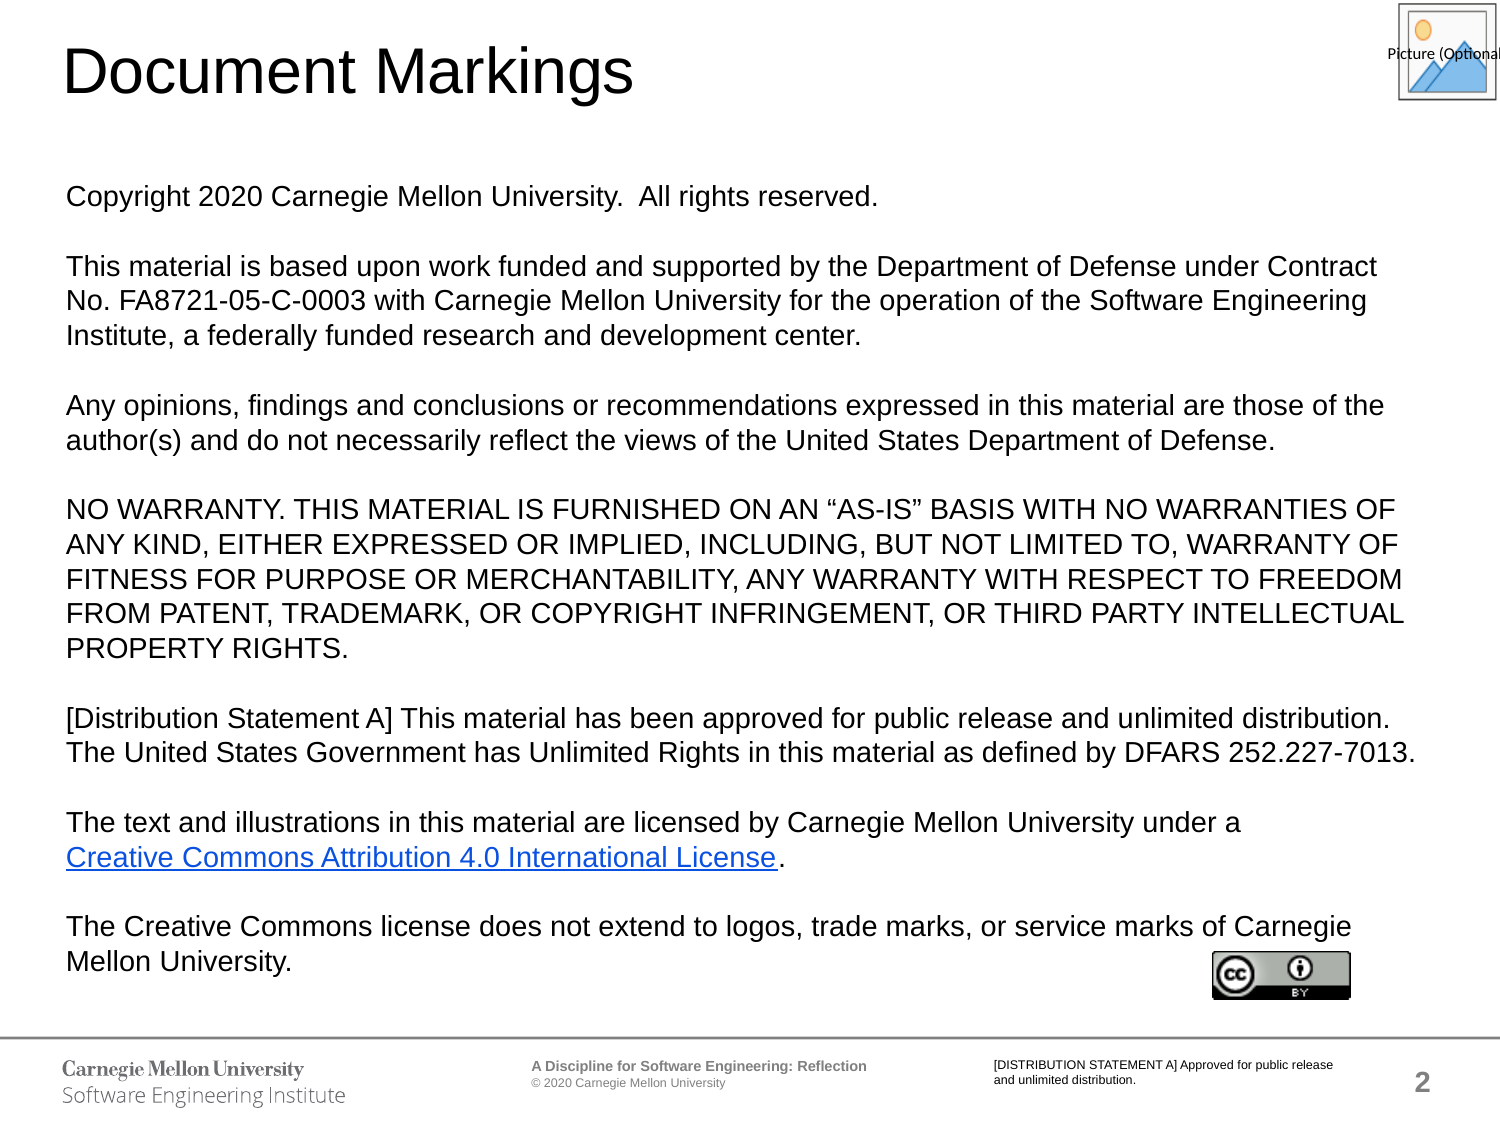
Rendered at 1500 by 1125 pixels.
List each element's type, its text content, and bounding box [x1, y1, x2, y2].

picture [1394, 0, 1500, 105]
title Document Markings [62, 91, 1338, 182]
picture [1212, 951, 1351, 1000]
list Copyright 2020 Carnegie Mellon University. All rights reserved. This material is based upon work funded and supported by the Department of Defense under Contract No. FA8721-05-C-0003 with Carnegie Mellon University for the operation of the Software Engineering Institute, a federally funded research and development center. Any opinions, findings and conclusions or recommendations expressed in this material are those of the author(s) and do not necessarily reflect the views of the United States Department of Defense. NO WARRANTY. THIS MATERIAL IS FURNISHED ON AN “AS-IS” BASIS WITH NO WARRANTIES OF ANY KIND, EITHER EXPRESSED OR IMPLIED, INCLUDING, BUT NOT LIMITED TO, WARRANTY OF FITNESS FOR PURPOSE OR MERCHANTABILITY, ANY WARRANTY WITH RESPECT TO FREEDOM FROM PATENT, TRADEMARK, OR COPYRIGHT INFRINGEMENT, OR THIRD PARTY INTELLECTUAL PROPERTY RIGHTS. [Distribution Statement A] This material has been approved for public release and unlimited distribution. The United States Government has Unlimited Rights in this material as defined by DFARS 252.227-7013. The text and illustrations in this material are licensed by Carnegie Mellon University under a Creative Commons Attribution 4.0 International License. The Creative Commons license does not extend to logos, trade marks, or service marks of Carnegie Mellon University. [65, 177, 1431, 1000]
text_box [0, 0, 1394, 91]
